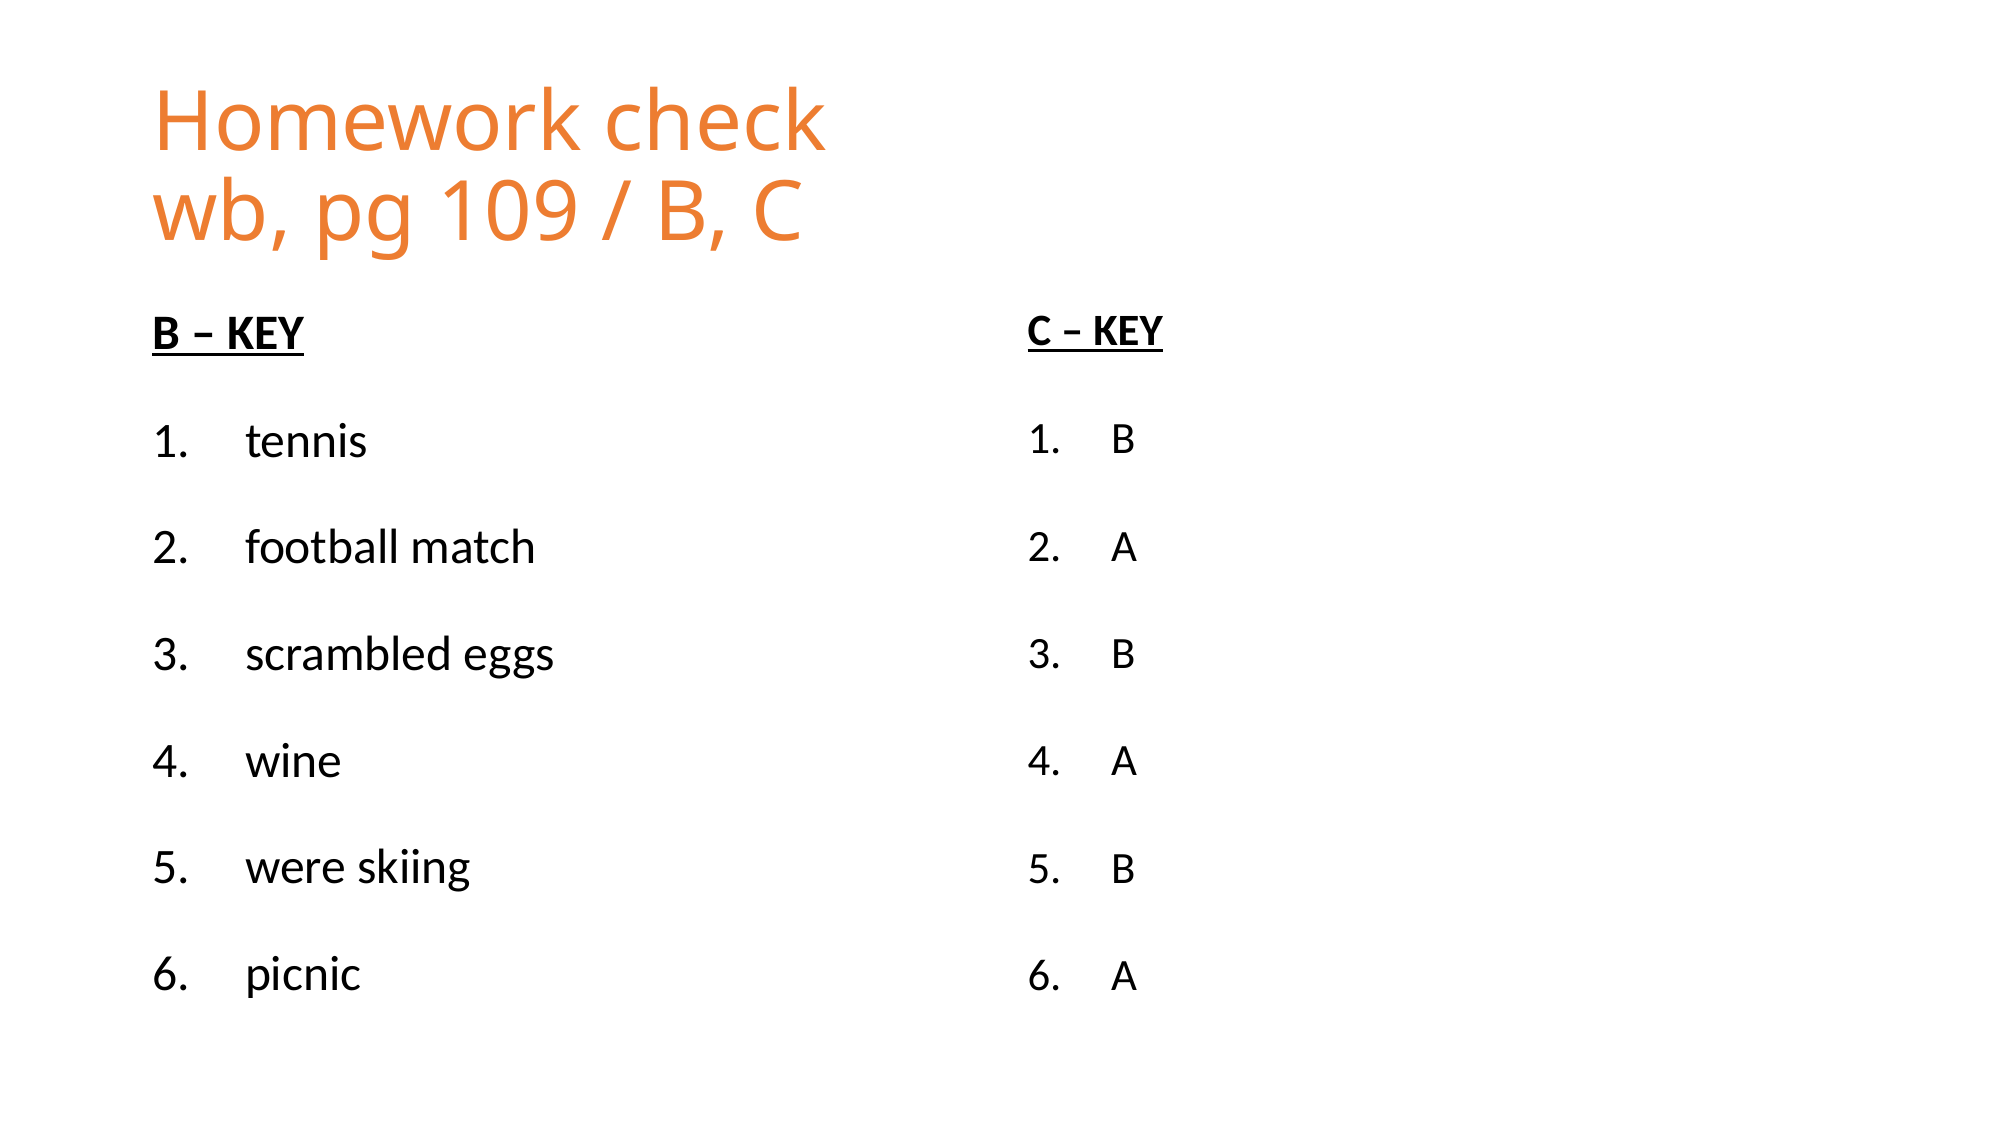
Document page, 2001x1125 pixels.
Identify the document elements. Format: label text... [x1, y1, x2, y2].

list C – KEY B A B A B A [1012, 299, 1863, 1014]
list B – KEY tennis football match scrambled eggs wine were skiing picnic [137, 299, 988, 1014]
title Homework check wb, pg 109 / B, C [137, 59, 1863, 278]
